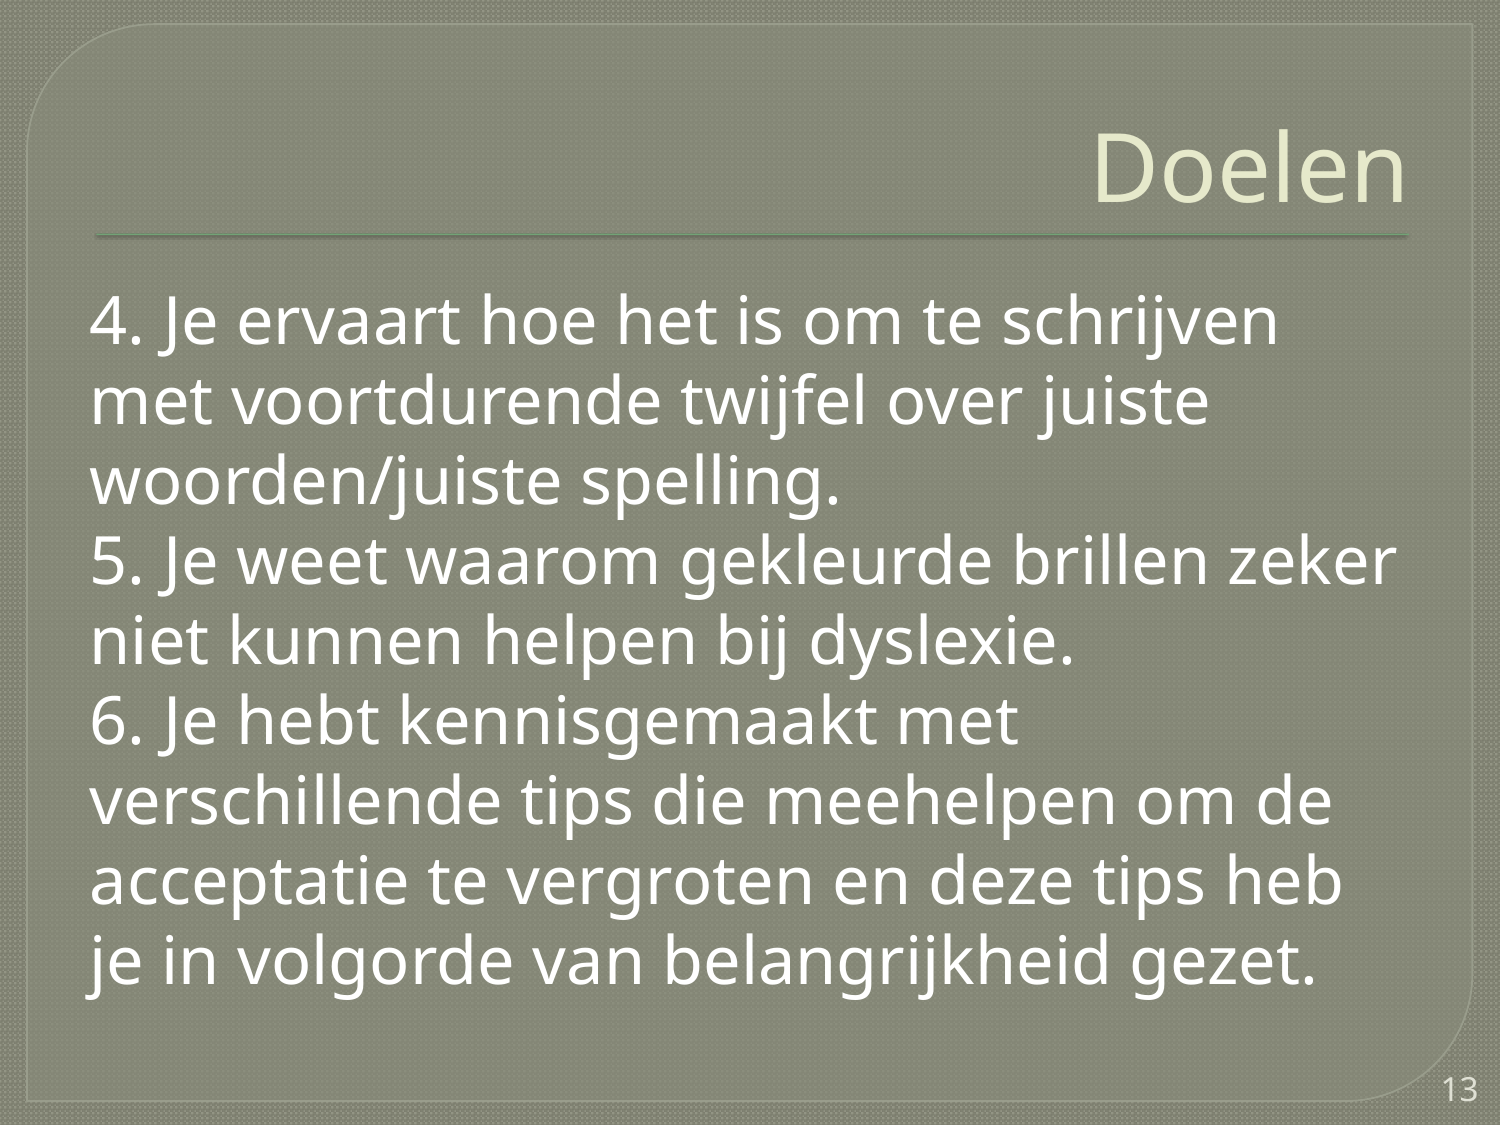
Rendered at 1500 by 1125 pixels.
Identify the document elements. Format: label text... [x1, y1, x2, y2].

list 4. Je ervaart hoe het is om te schrijven met voortdurende twijfel over juiste woorden/juiste spelling. 5. Je weet waarom gekleurde brillen zeker niet kunnen helpen bij dyslexie. 6. Je hebt kennisgemaakt met verschillende tips die meehelpen om de acceptatie te vergroten en deze tips heb je in volgorde van belangrijkheid gezet. [75, 270, 1425, 1013]
slide_number 13 [1417, 1068, 1494, 1114]
title Doelen [75, 41, 1425, 230]
